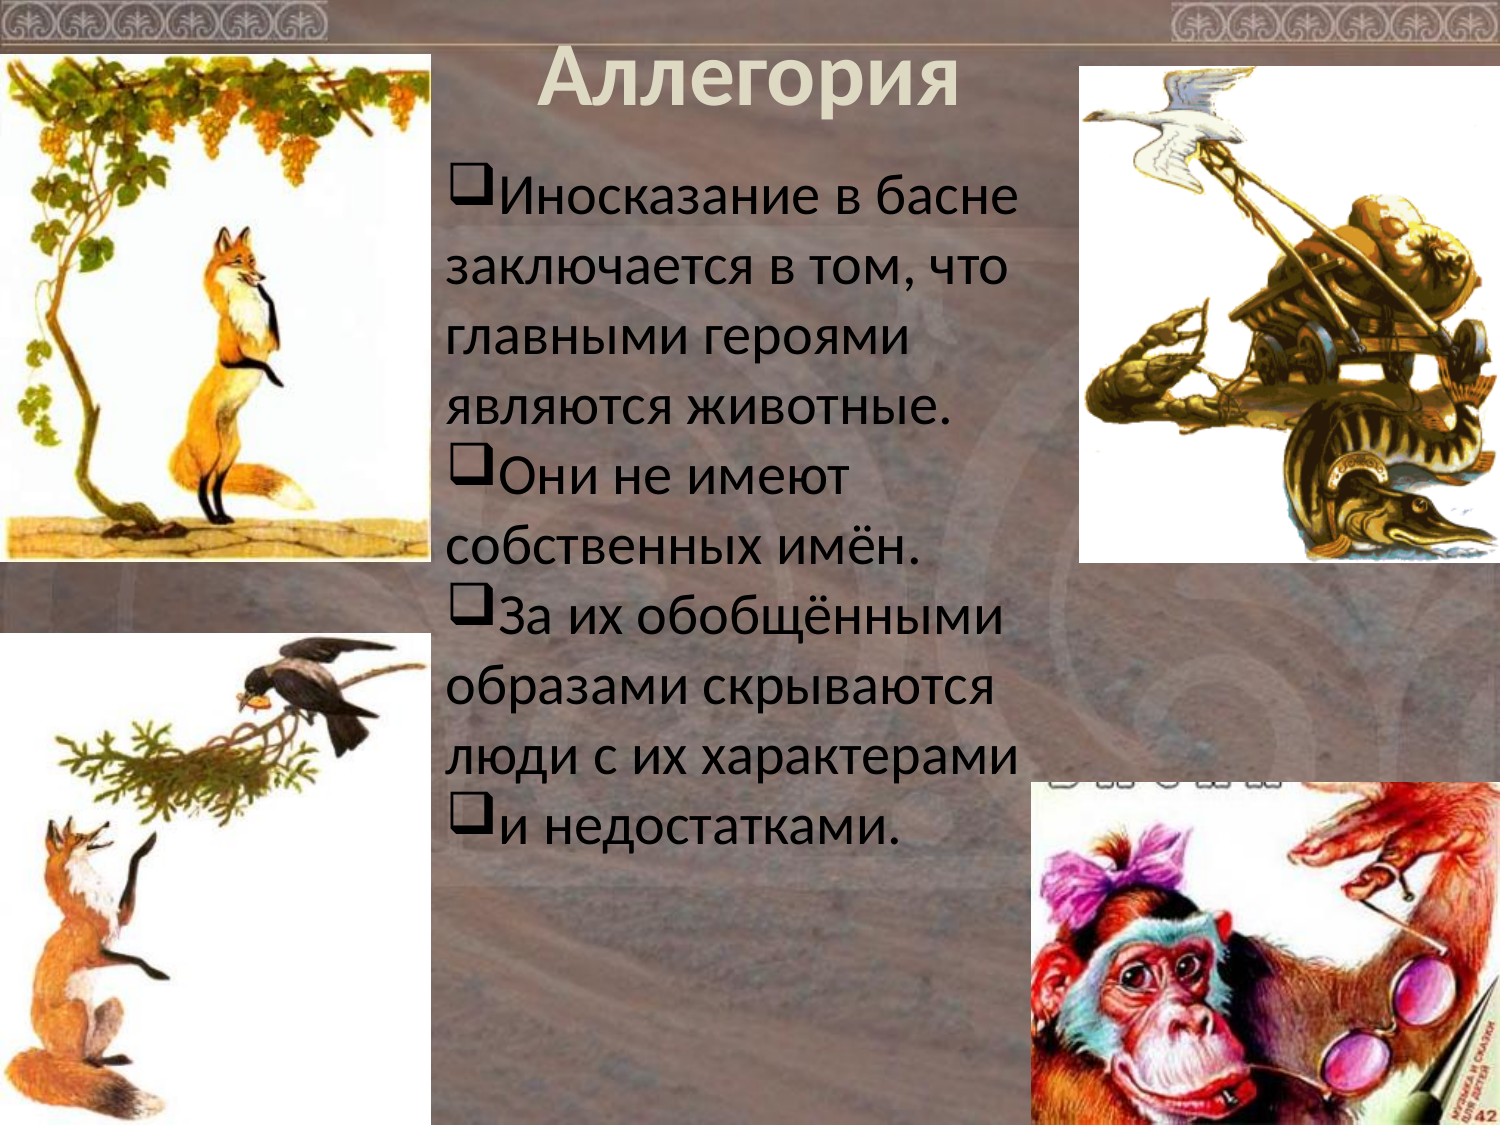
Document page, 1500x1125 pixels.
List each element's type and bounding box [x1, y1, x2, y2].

list [0, 0, 1500, 1125]
picture [1030, 782, 1500, 1125]
picture [0, 54, 432, 562]
picture [0, 633, 431, 1125]
picture [1079, 66, 1500, 563]
